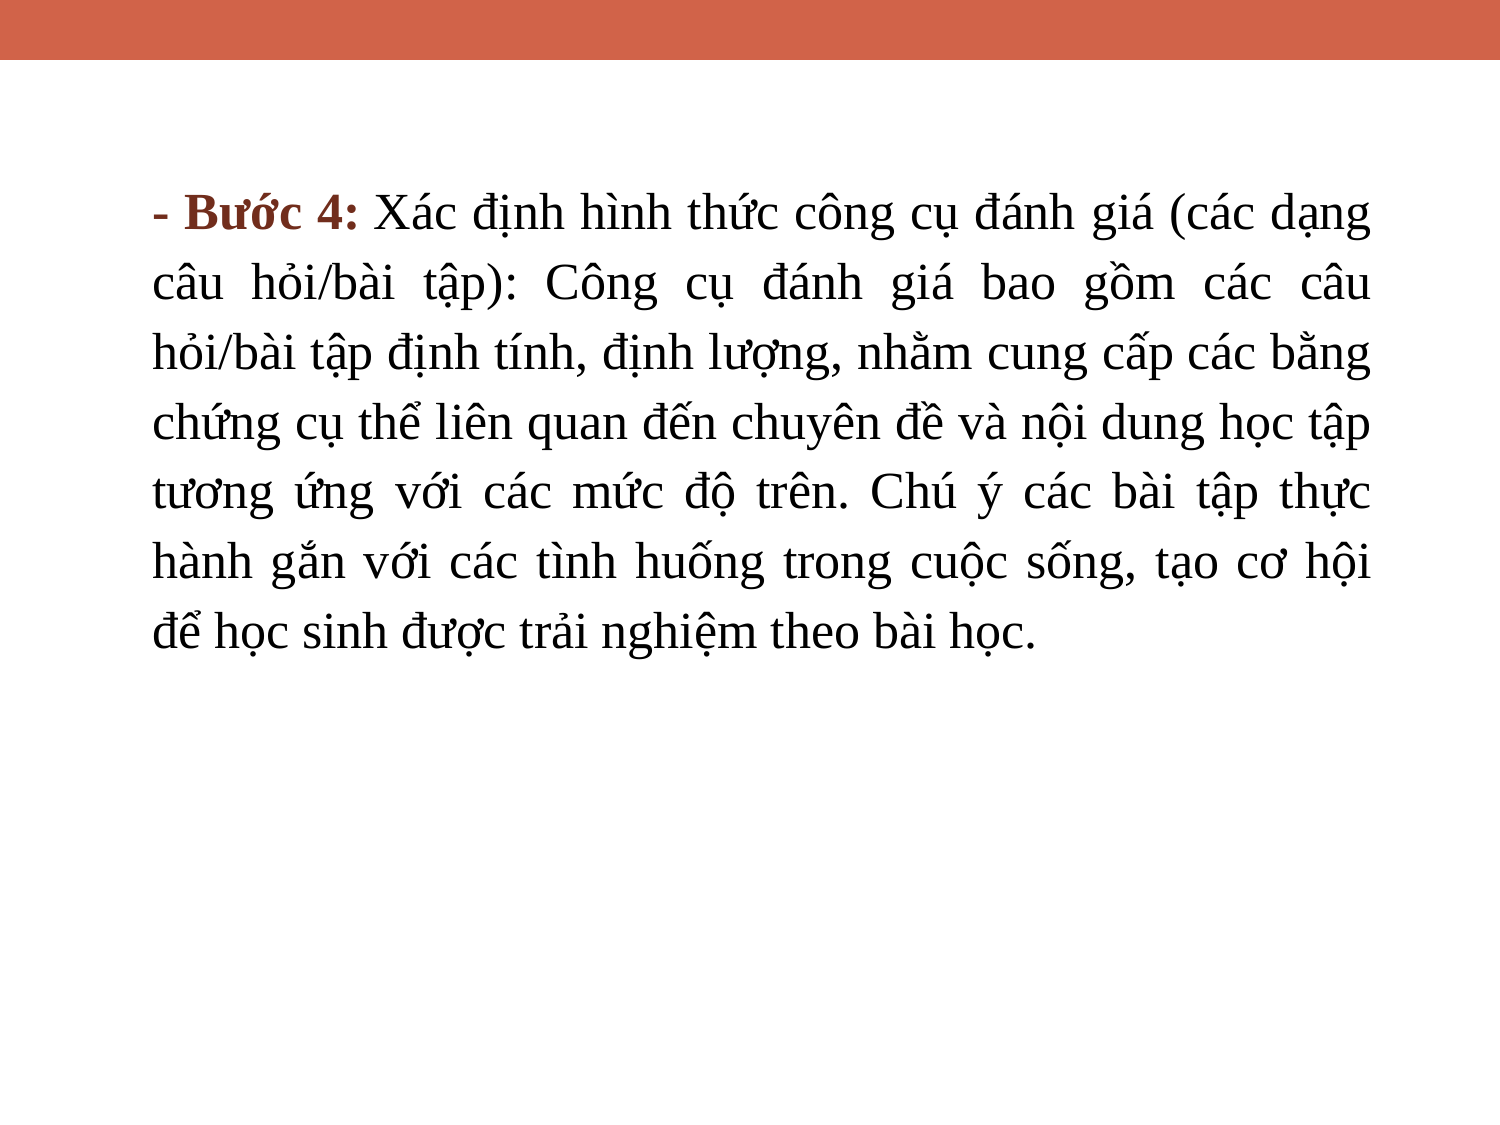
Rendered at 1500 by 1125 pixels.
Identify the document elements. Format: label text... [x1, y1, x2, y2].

text_box - Bước 4: Xác định hình thức công cụ đánh giá (các dạng câu hỏi/bài tập): Công cụ đánh giá bao gồm các câu hỏi/bài tập định tính, định lượng, nhằm cung cấp các bằng chứng cụ thể liên quan đến chuyên đề và nội dung học tập tương ứng với các mức độ trên. Chú ý các bài tập thực hành gắn với các tình huống trong cuộc sống, tạo cơ hội để học sinh được trải nghiệm theo bài học. [137, 162, 1388, 667]
